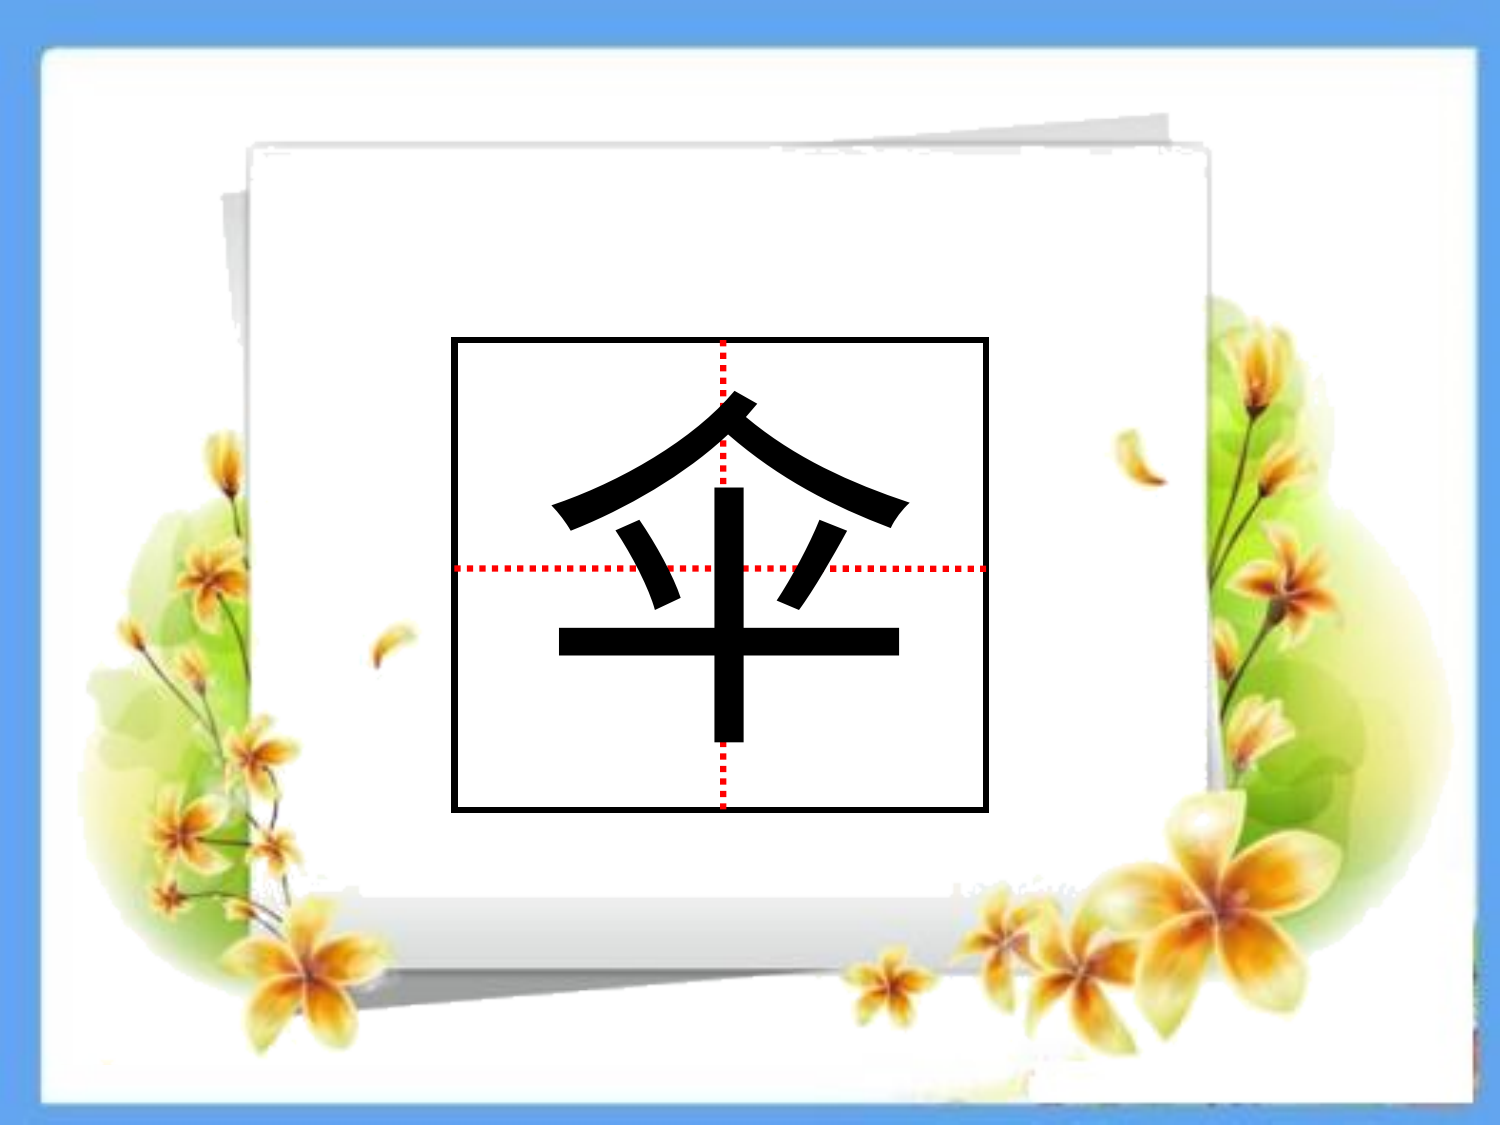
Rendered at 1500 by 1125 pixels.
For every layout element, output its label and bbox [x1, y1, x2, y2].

picture [0, 0, 1500, 1125]
text_box [454, 339, 987, 810]
